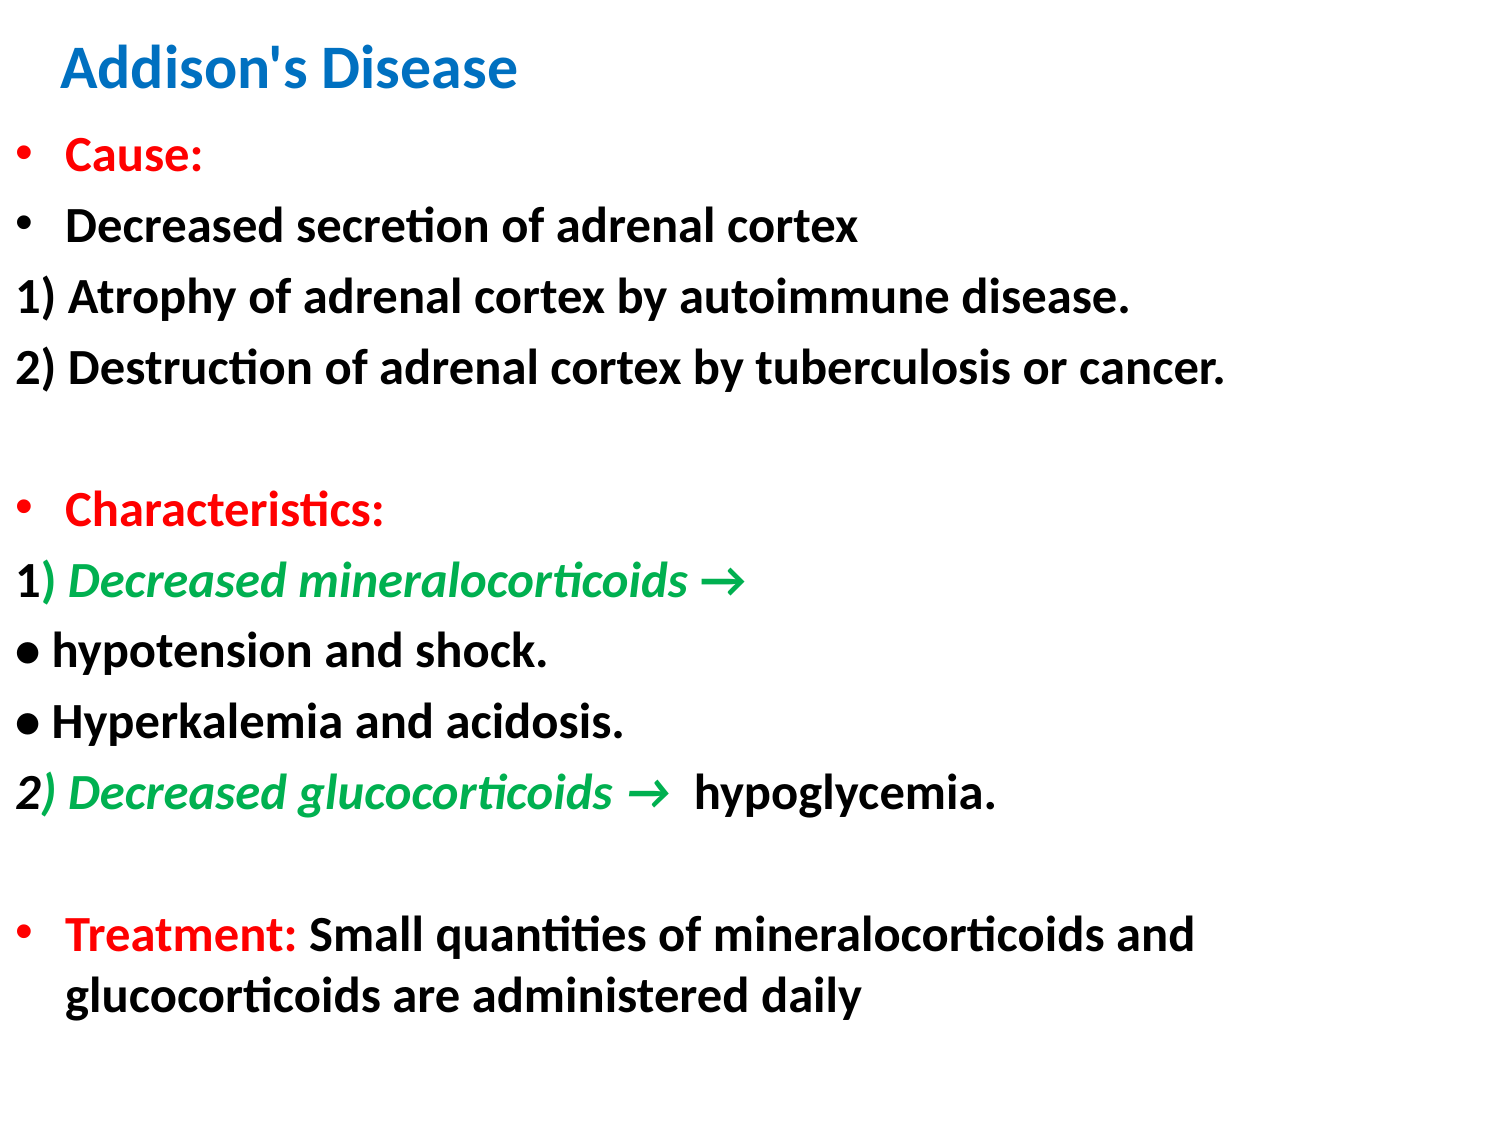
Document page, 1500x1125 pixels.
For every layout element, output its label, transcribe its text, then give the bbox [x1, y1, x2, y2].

title Addison's Disease [29, 19, 1380, 110]
list Cause: Decreased secretion of adrenal cortex 1) Atrophy of adrenal cortex by autoimmune disease. 2) Destruction of adrenal cortex by tuberculosis or cancer. Characteristics: 1) Decreased mineralocorticoids → • hypotension and shock. • Hyperkalemia and acidosis. 2) Decreased glucocorticoids → hypoglycemia. Treatment: Small quantities of mineralocorticoids and glucocorticoids are administered daily [0, 113, 1500, 1040]
